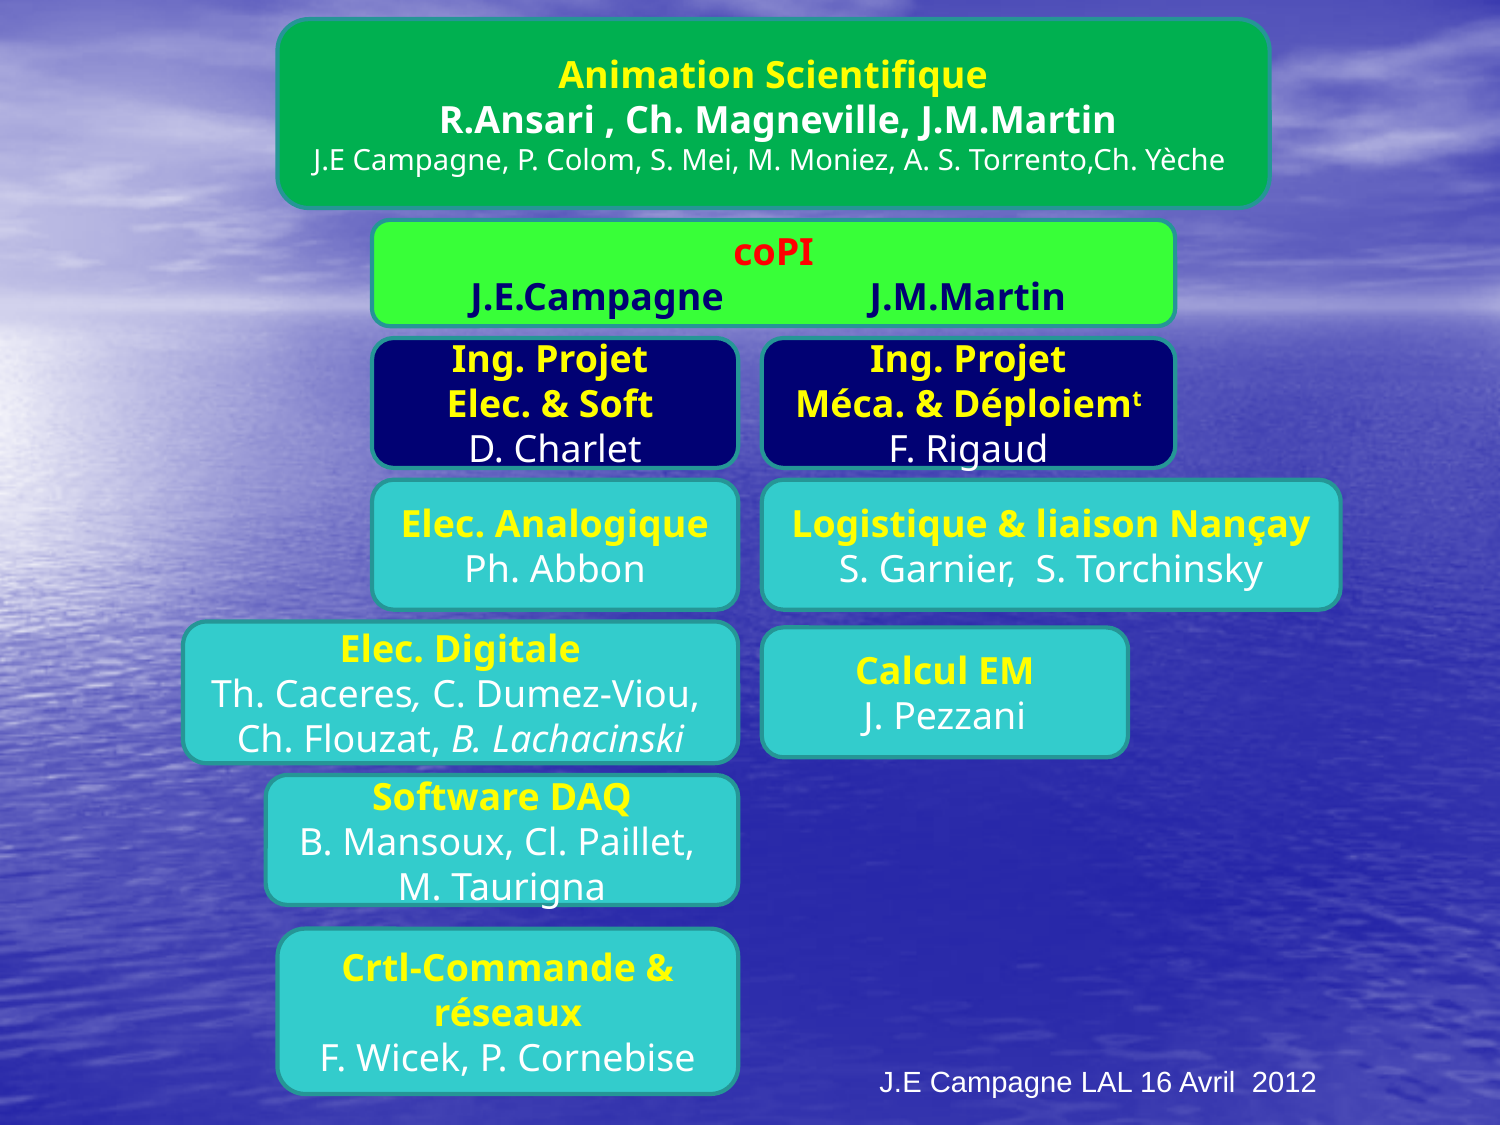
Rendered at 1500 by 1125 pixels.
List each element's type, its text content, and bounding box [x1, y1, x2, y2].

text_box Elec. Analogique Ph. Abbon [369, 477, 741, 612]
text_box Logistique & liaison Nançay S. Garnier, S. Torchinsky [759, 477, 1343, 612]
text_box Animation Scientifique R.Ansari , Ch. Magneville, J.M.Martin J.E Campagne, P. Colom, S. Mei, M. Moniez, A. S. Torrento,Ch. Yèche [275, 16, 1272, 211]
text_box Ing. Projet Méca. & Déploiemt F. Rigaud [759, 335, 1178, 471]
text_box coPI J.E.Campagne J.M.Martin [369, 217, 1178, 329]
text_box Crtl-Commande & réseaux F. Wicek, P. Cornebise [275, 926, 741, 1097]
text_box Software DAQ B. Mansoux, Cl. Paillet, M. Taurigna [263, 772, 741, 908]
text_box Calcul EM J. Pezzani [759, 625, 1131, 760]
footer J.E Campagne LAL 16 Avril 2012 [726, 1027, 1471, 1107]
text_box Ing. Projet Elec. & Soft D. Charlet [369, 335, 741, 471]
text_box Elec. Digitale Th. Caceres, C. Dumez-Viou, Ch. Flouzat, B. Lachacinski [180, 619, 741, 766]
